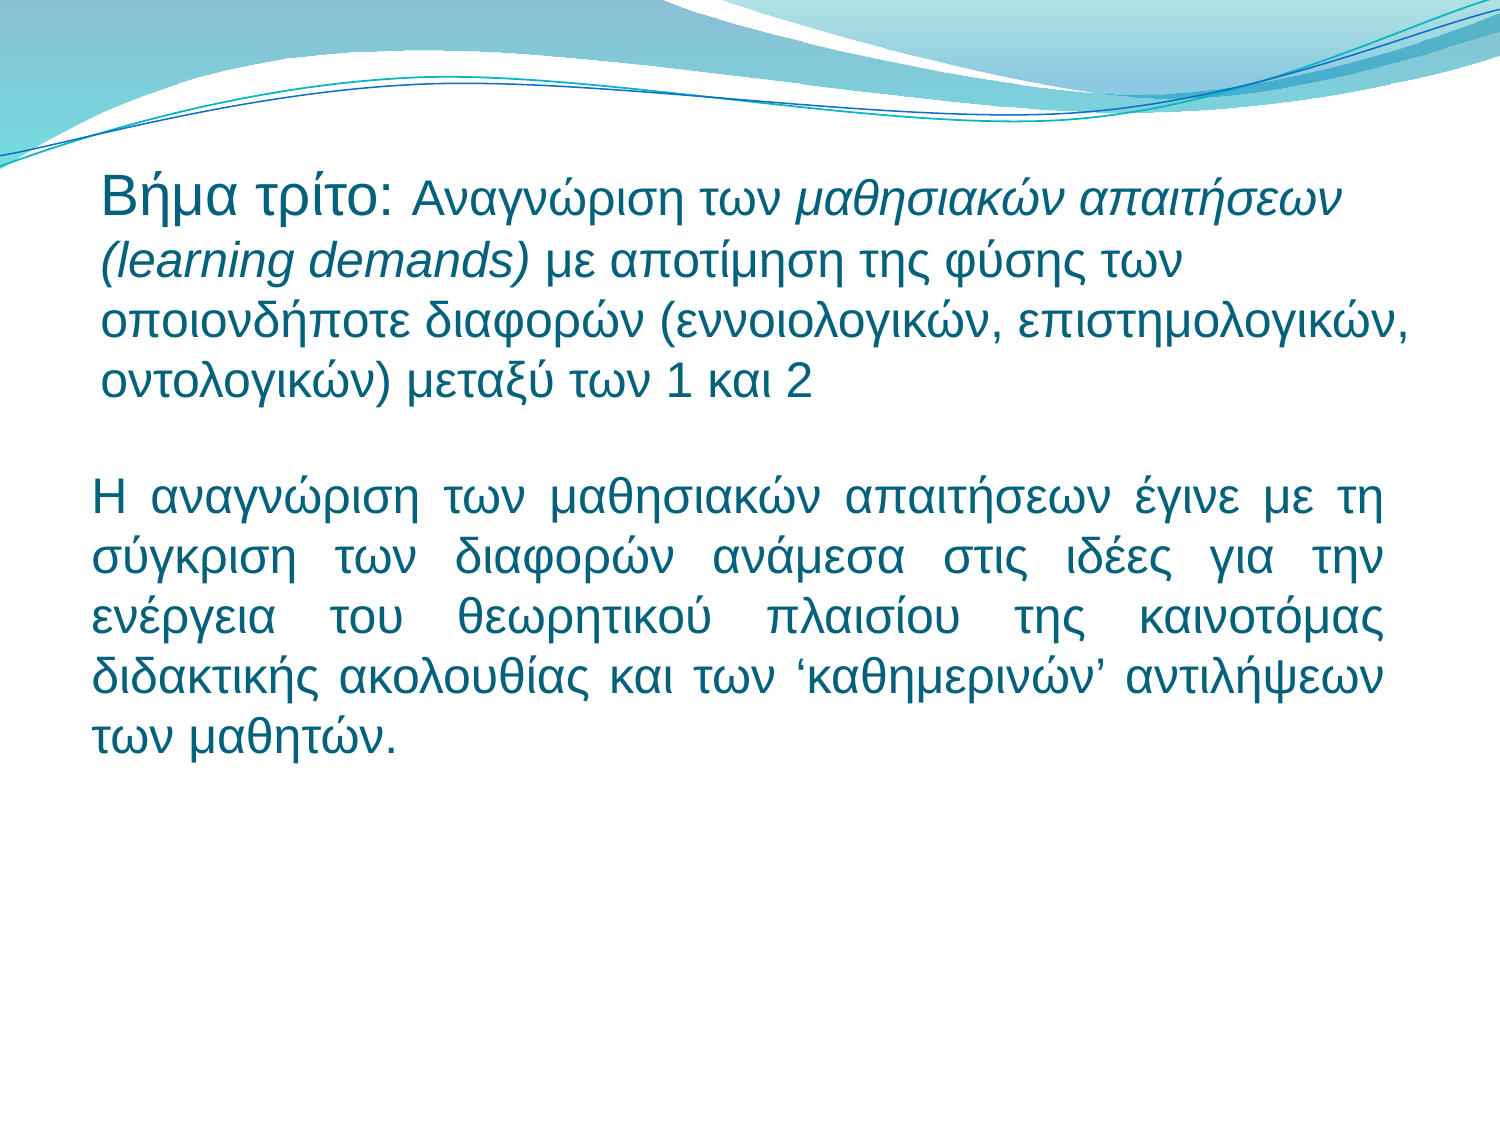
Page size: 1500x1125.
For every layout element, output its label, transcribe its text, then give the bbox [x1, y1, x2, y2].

title Βήμα τρίτο: Αναγνώριση των μαθησιακών απαιτήσεων (learning demands) με αποτίμηση της φύσης των οποιονδήποτε διαφορών (εννοιολογικών, επιστημολογικών, οντολογικών) μεταξύ των 1 και 2 [100, 219, 1463, 408]
text_box Η αναγνώριση των μαθησιακών απαιτήσεων έγινε με τη σύγκριση των διαφορών ανάμεσα στις ιδέες για την ενέργεια του θεωρητικού πλαισίου της καινοτόμας διδακτικής ακολουθίας και των ‘καθημερινών’ αντιλήψεων των μαθητών. [76, 456, 1400, 771]
